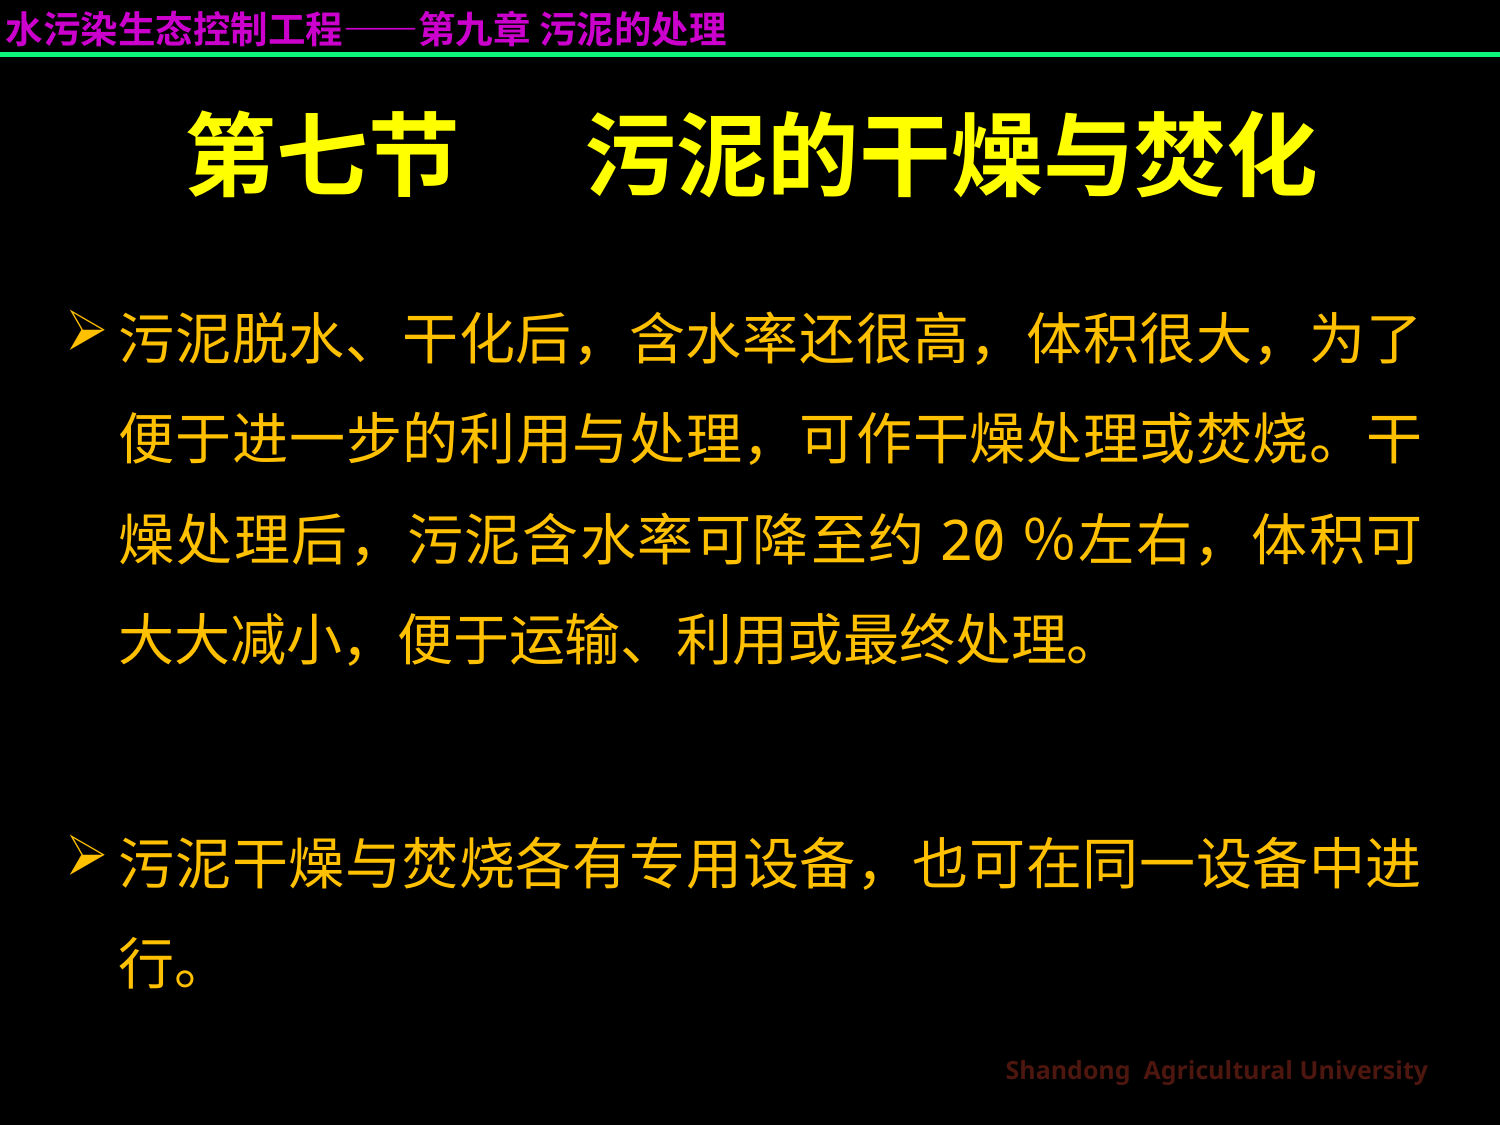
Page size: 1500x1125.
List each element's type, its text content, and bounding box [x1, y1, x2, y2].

list 污泥脱水、干化后，含水率还很高，体积很大，为了便于进一步的利用与处理，可作干燥处理或焚烧。干燥处理后，污泥含水率可降至约20％左右，体积可大大减小，便于运输、利用或最终处理。 污泥干燥与焚烧各有专用设备，也可在同一设备中进行。 [50, 262, 1438, 1013]
title 第七节 污泥的干燥与焚化 [76, 90, 1427, 215]
